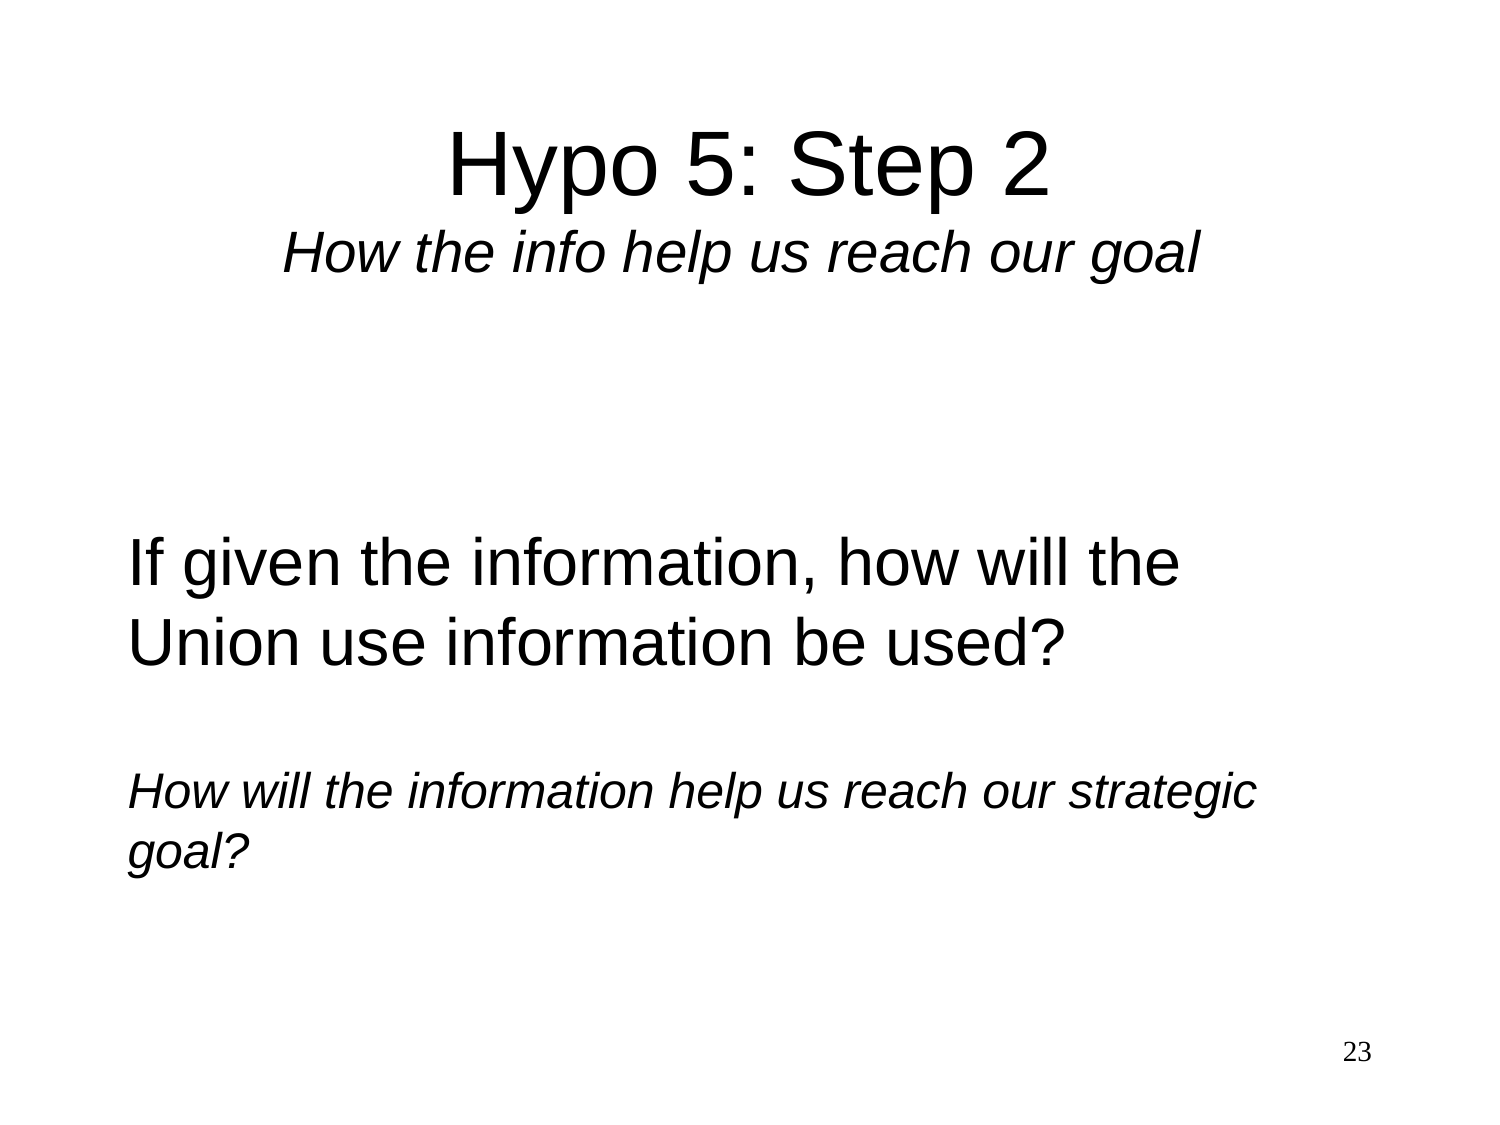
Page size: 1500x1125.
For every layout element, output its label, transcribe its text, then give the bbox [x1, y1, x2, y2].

slide_number 23 [1074, 1024, 1388, 1101]
title Hypo 5: Step 2 How the info help us reach our goal [112, 99, 1388, 288]
list If given the information, how will the Union use information be used? How will the information help us reach our strategic goal? [112, 324, 1388, 1001]
